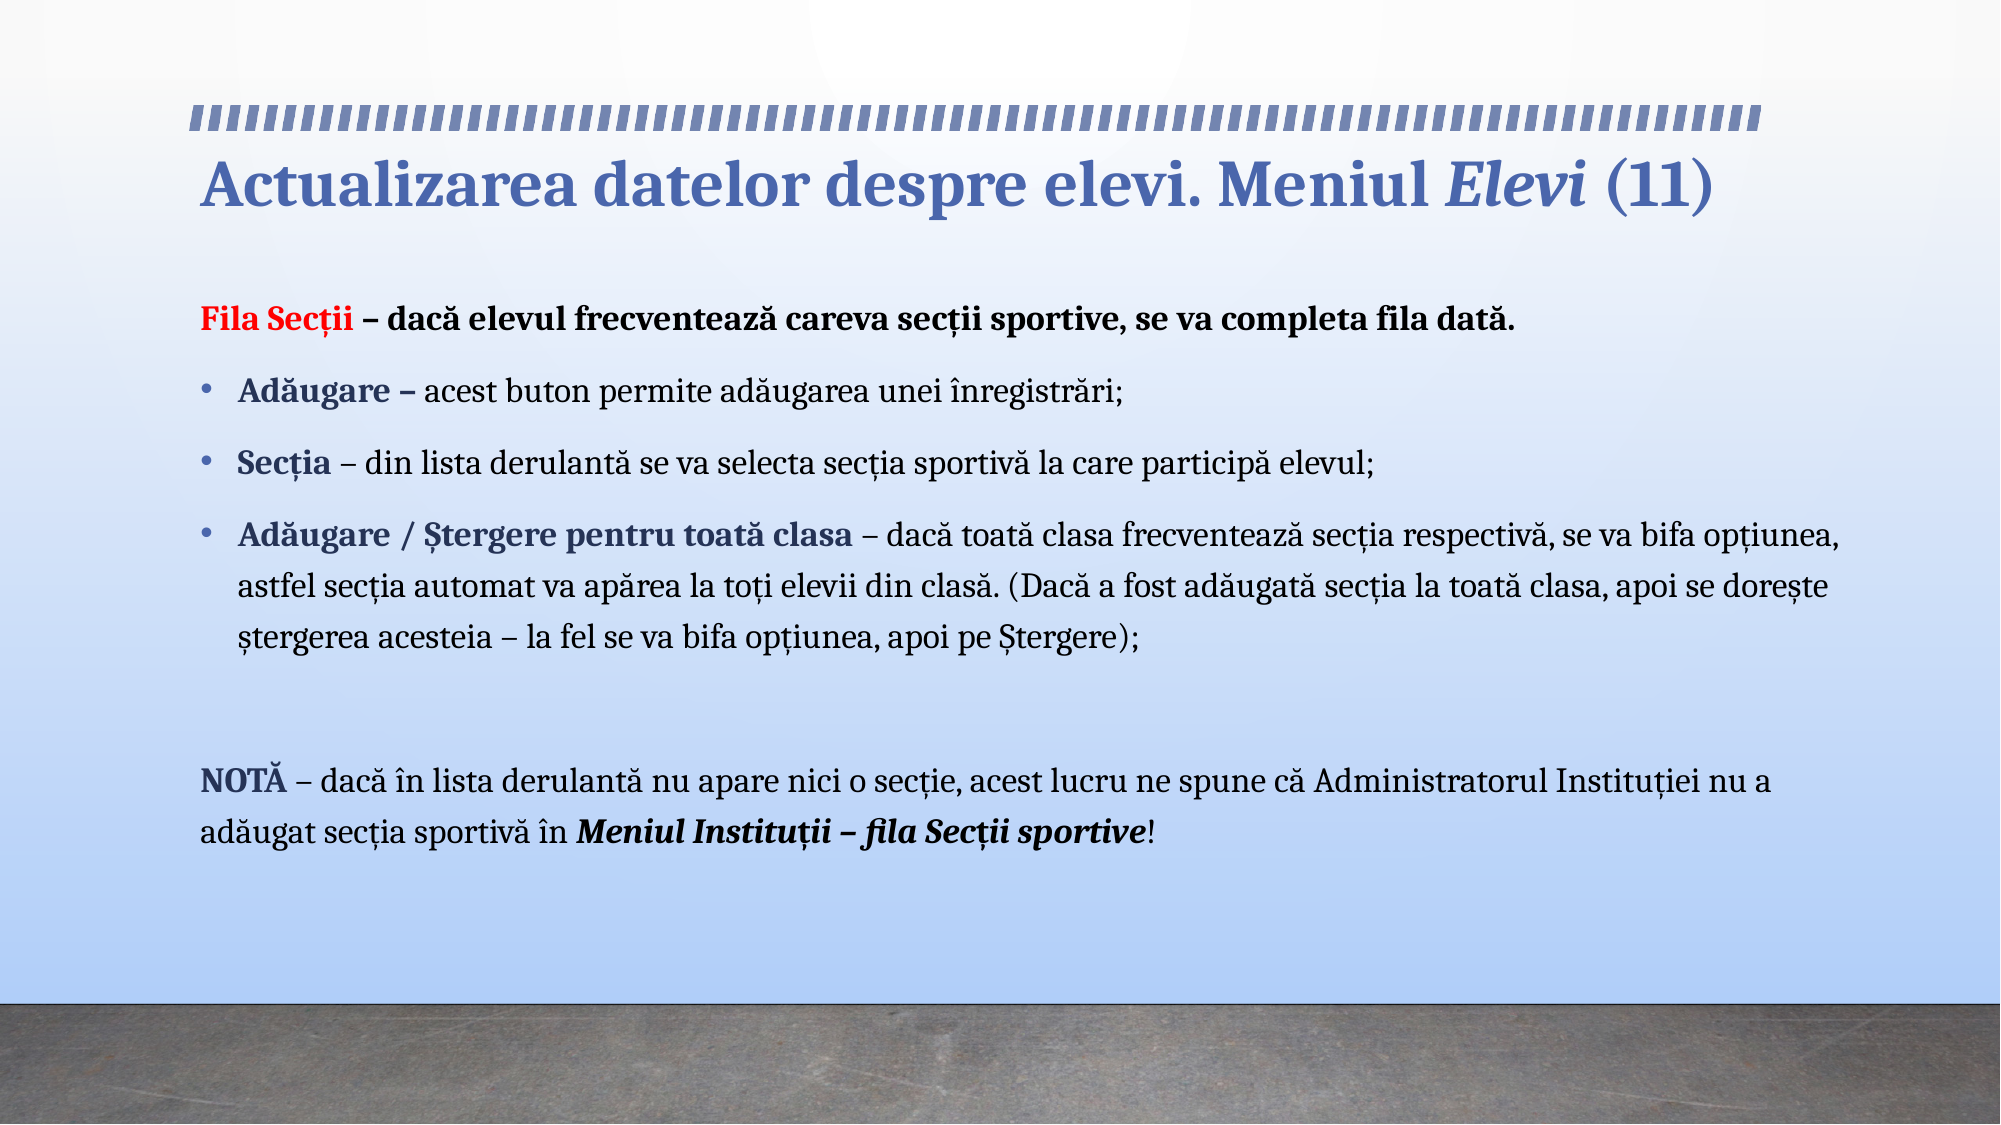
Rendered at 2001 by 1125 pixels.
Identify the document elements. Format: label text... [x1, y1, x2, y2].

title Actualizarea datelor despre elevi. Meniul Elevi (11) [185, 141, 1815, 278]
list Fila Secții – dacă elevul frecventează careva secții sportive, se va completa fila dată. Adăugare – acest buton permite adăugarea unei înregistrări; Secția – din lista derulantă se va selecta secția sportivă la care participă elevul; Adăugare / Ștergere pentru toată clasa – dacă toată clasa frecventează secția respectivă, se va bifa opțiunea, astfel secția automat va apărea la toți elevii din clasă. (Dacă a fost adăugată secția la toată clasa, apoi se dorește ștergerea acesteia – la fel se va bifa opțiunea, apoi pe Ștergere); NOTĂ – dacă în lista derulantă nu apare nici o secție, acest lucru ne spune că Administratorul Instituției nu a adăugat secția sportivă în Meniul Instituții – fila Secții sportive! [185, 278, 1878, 1019]
picture [0, 1004, 2000, 1124]
